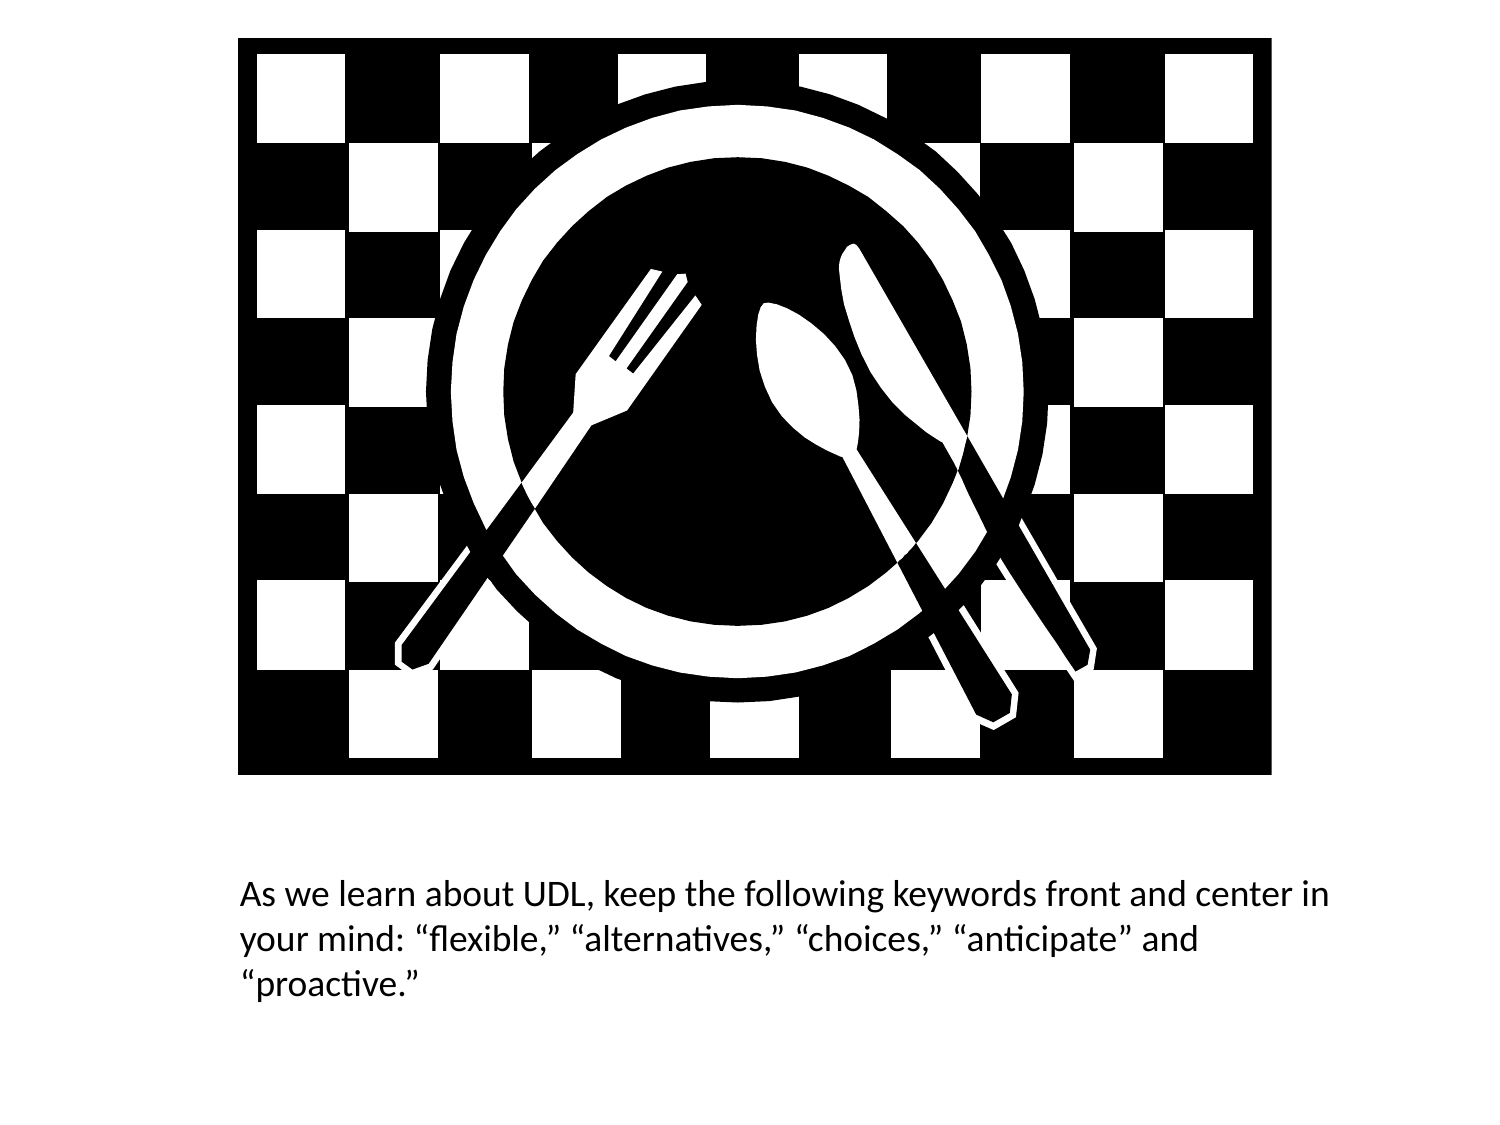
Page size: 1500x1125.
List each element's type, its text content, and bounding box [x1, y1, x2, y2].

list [237, 37, 1272, 776]
text_box As we learn about UDL, keep the following keywords front and center in your mind: “flexible,” “alternatives,” “choices,” “anticipate” and “proactive.” [224, 861, 1350, 1012]
